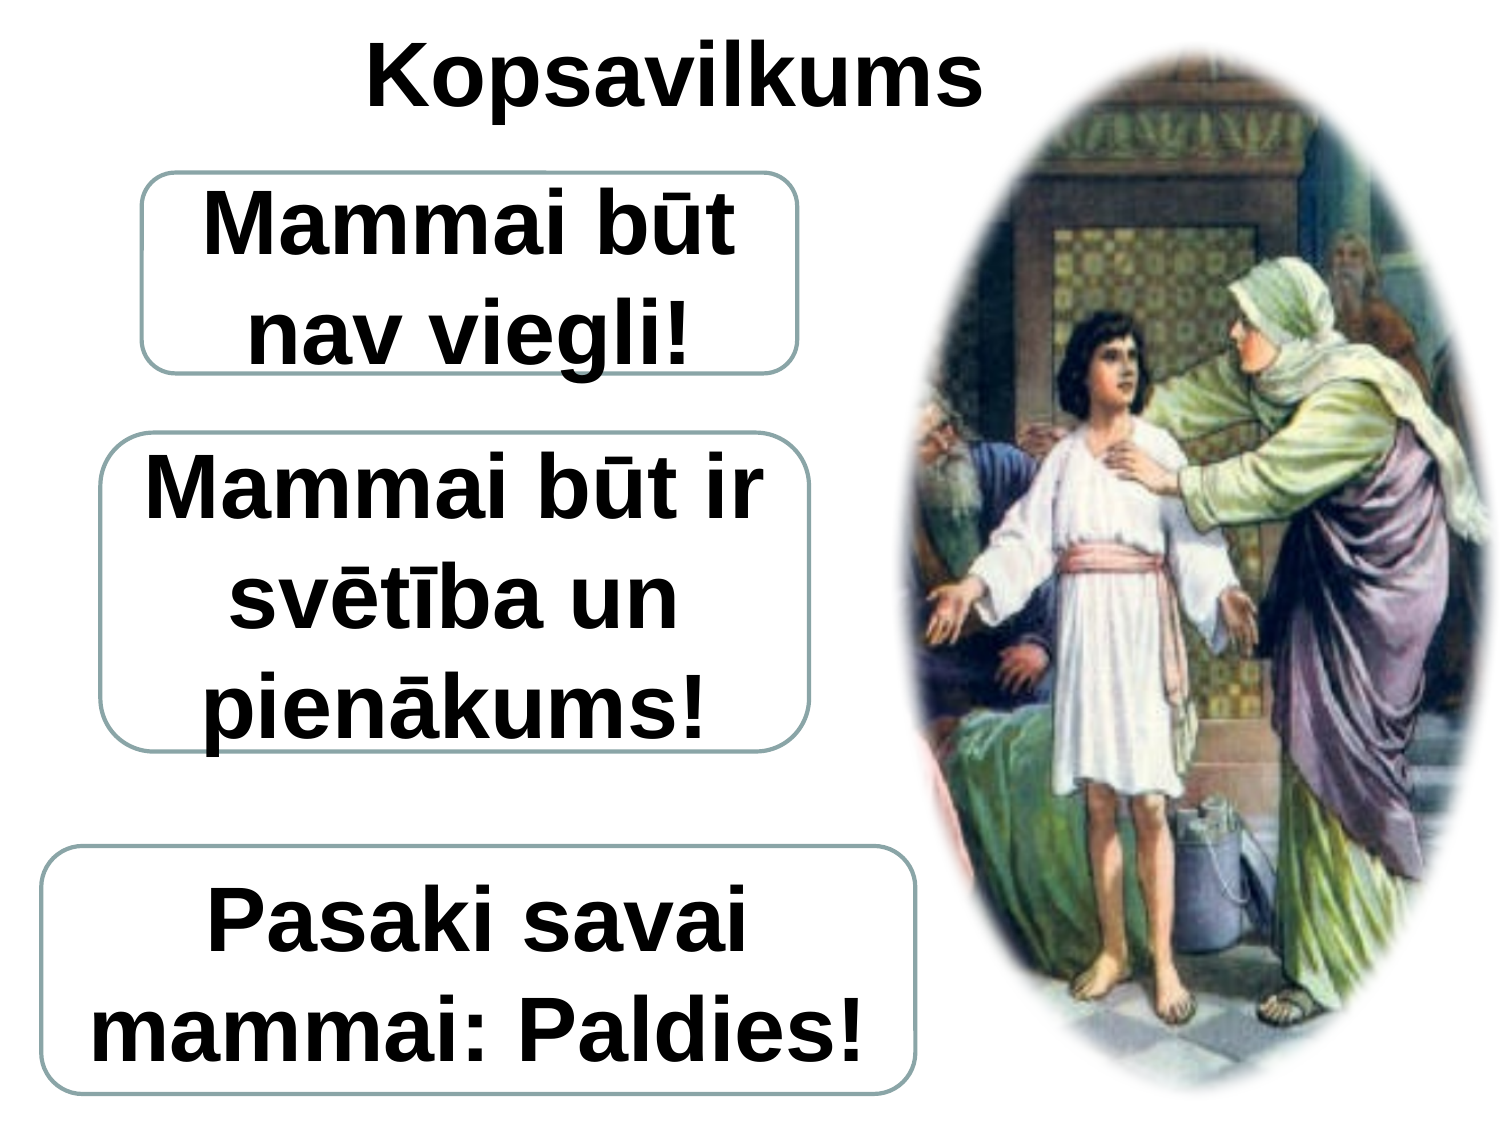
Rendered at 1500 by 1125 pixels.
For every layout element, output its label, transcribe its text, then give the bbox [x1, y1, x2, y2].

picture [890, 39, 1500, 1103]
title Kopsavilkums [0, 0, 1351, 140]
text_box Mammai būt ir svētība un pienākums! [98, 430, 812, 754]
text_box Pasaki savai mammai: Paldies! [39, 843, 885, 1097]
text_box Mammai būt nav viegli! [139, 170, 800, 376]
